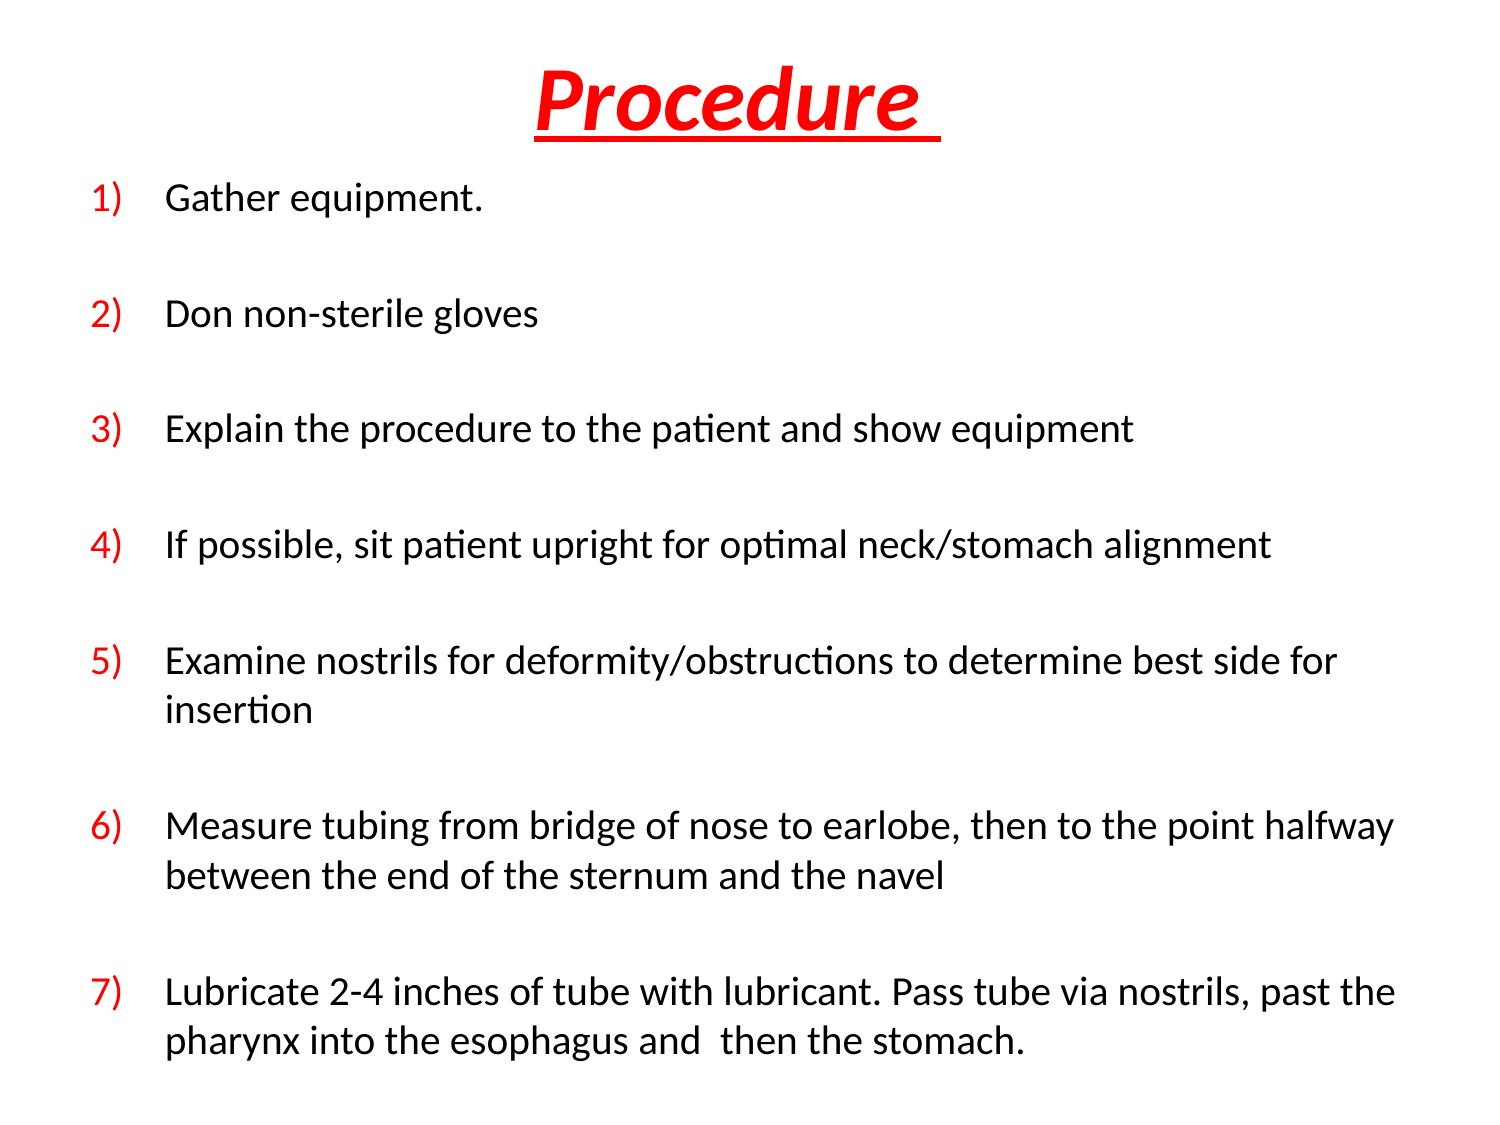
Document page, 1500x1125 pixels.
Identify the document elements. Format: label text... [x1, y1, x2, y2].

title Procedure [62, 0, 1413, 188]
list Gather equipment. Don non-sterile gloves Explain the procedure to the patient and show equipment If possible, sit patient upright for optimal neck/stomach alignment Examine nostrils for deformity/obstructions to determine best side for insertion Measure tubing from bridge of nose to earlobe, then to the point halfway between the end of the sternum and the navel Lubricate 2-4 inches of tube with lubricant. Pass tube via nostrils, past the pharynx into the esophagus and then the stomach. [75, 162, 1425, 1080]
